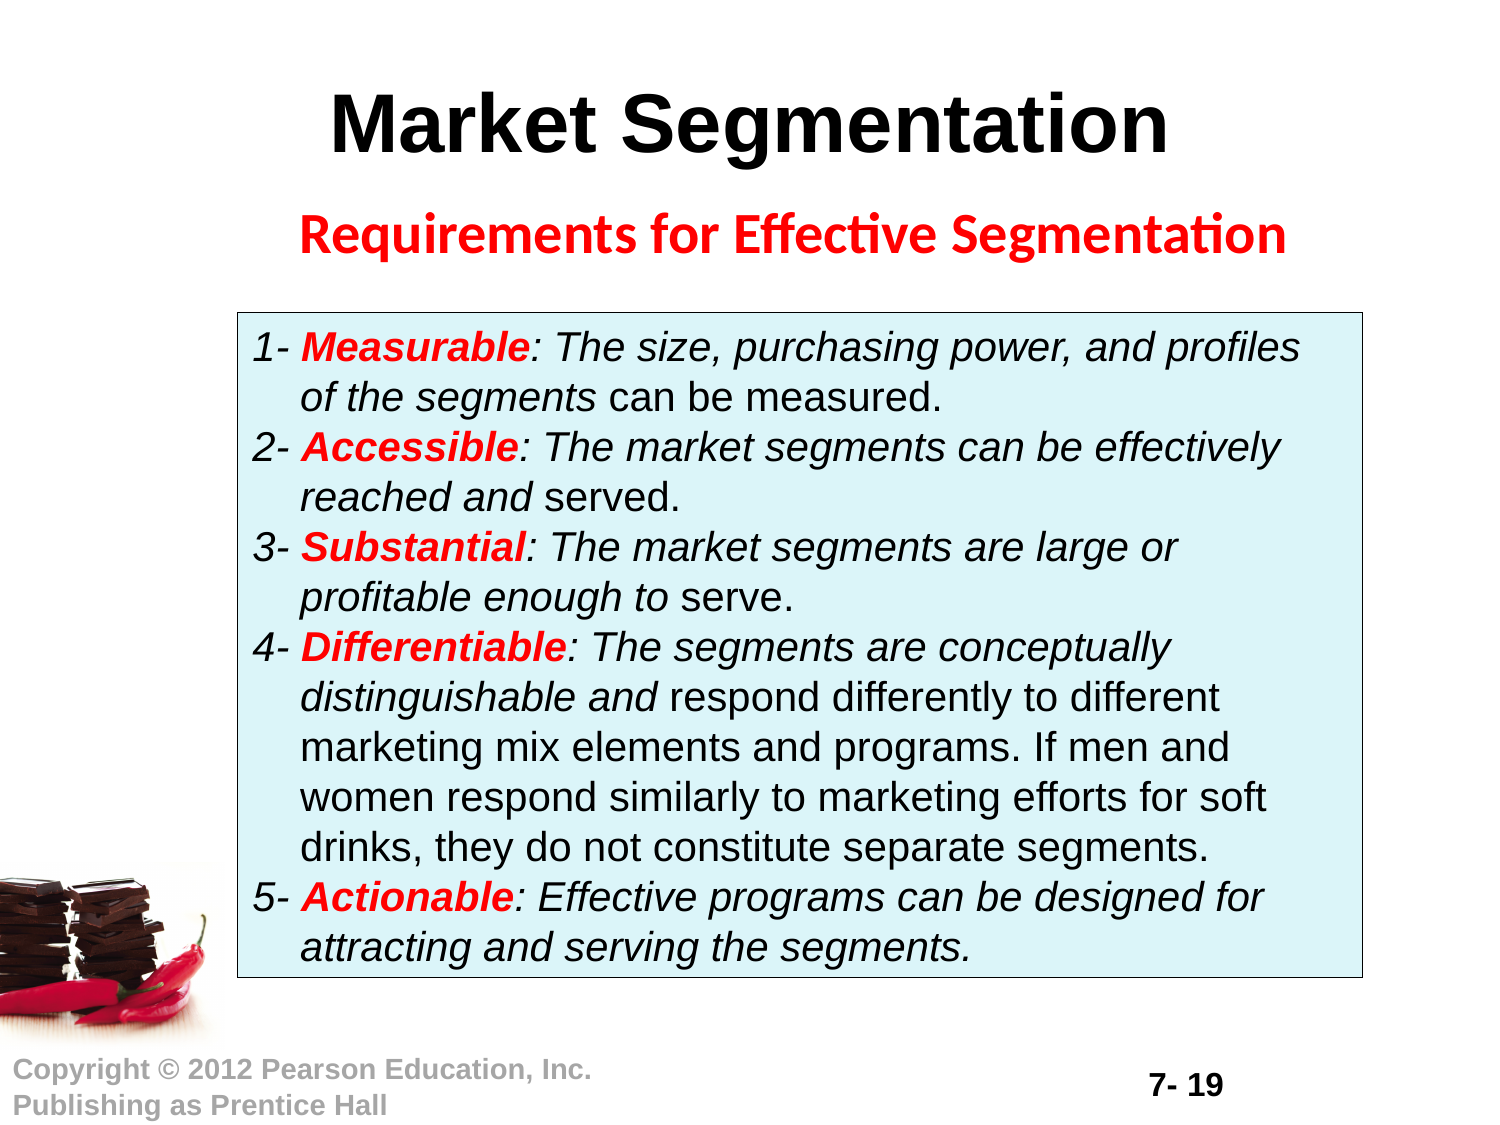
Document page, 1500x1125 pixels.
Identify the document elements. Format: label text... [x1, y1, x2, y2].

text_box 1- Measurable: The size, purchasing power, and profiles of the segments can be measured. 2- Accessible: The market segments can be effectively reached and served. 3- Substantial: The market segments are large or profitable enough to serve. 4- Differentiable: The segments are conceptually distinguishable and respond differently to different marketing mix elements and programs. If men and women respond similarly to marketing efforts for soft drinks, they do not constitute separate segments. 5- Actionable: Effective programs can be designed for attracting and serving the segments. [237, 312, 1363, 978]
list Requirements for Effective Segmentation [199, 187, 1388, 263]
picture [0, 862, 225, 1050]
title Market Segmentation [112, 37, 1388, 226]
